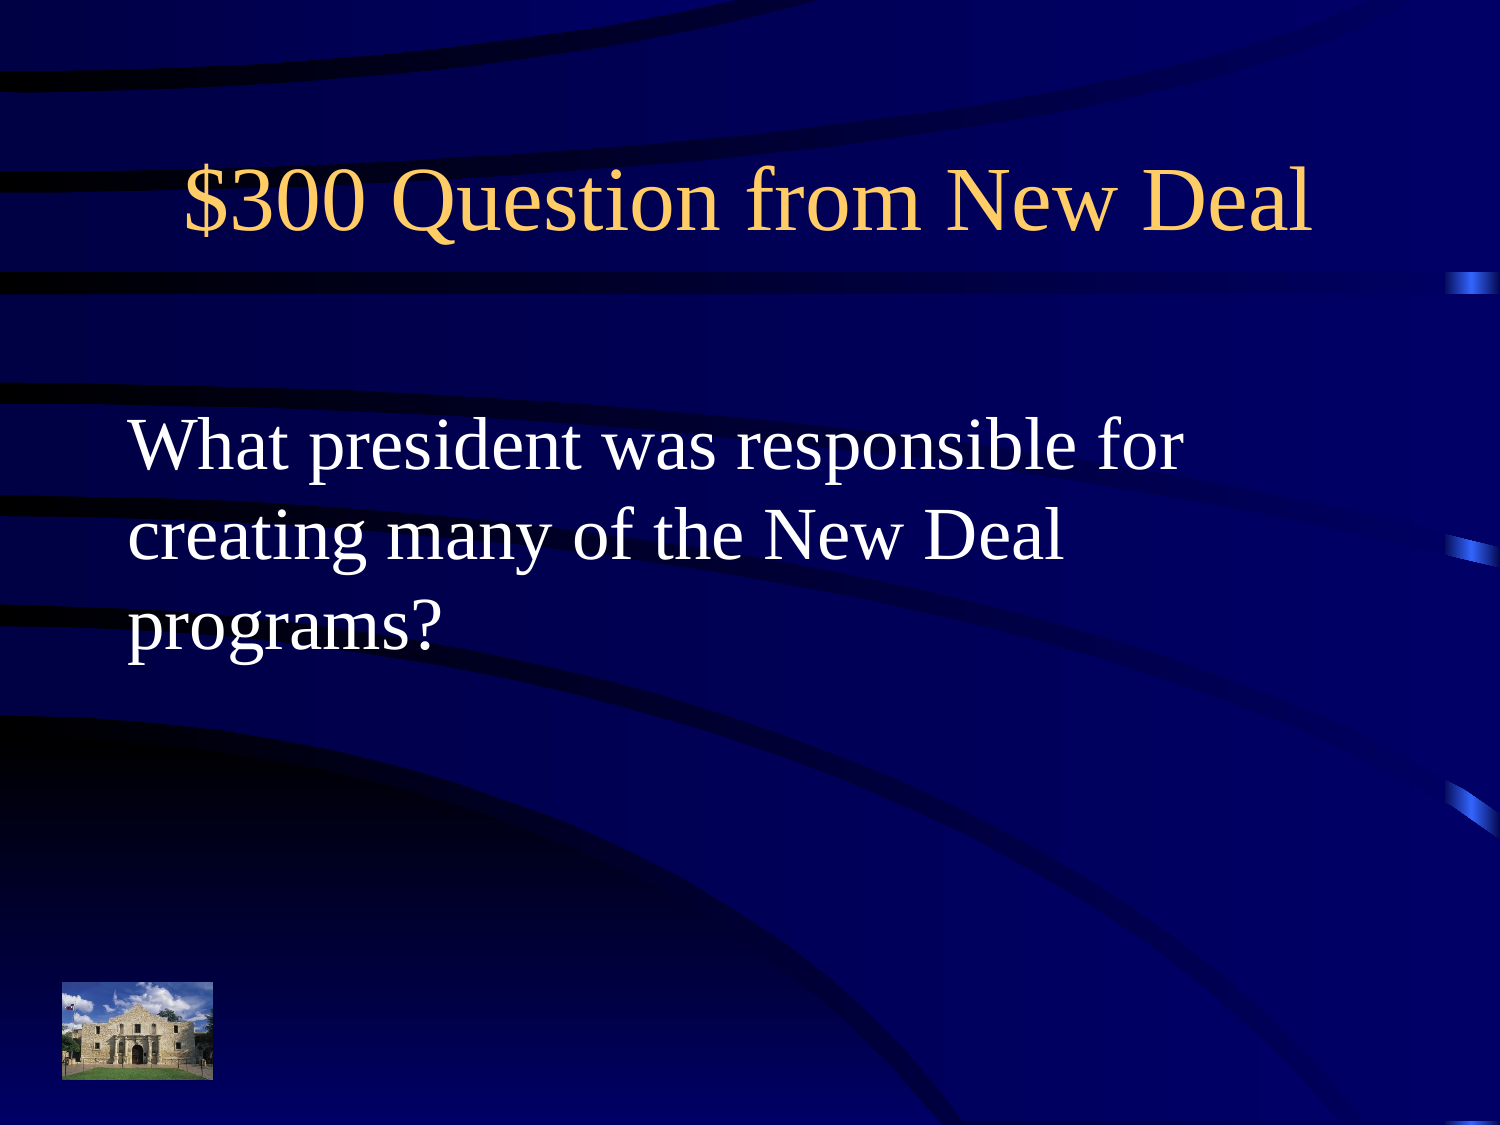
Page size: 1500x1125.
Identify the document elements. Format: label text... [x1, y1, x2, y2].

picture [62, 982, 213, 1081]
title $300 Question from New Deal [112, 99, 1388, 288]
text_box What president was responsible for creating many of the New Deal programs? [112, 387, 1388, 673]
